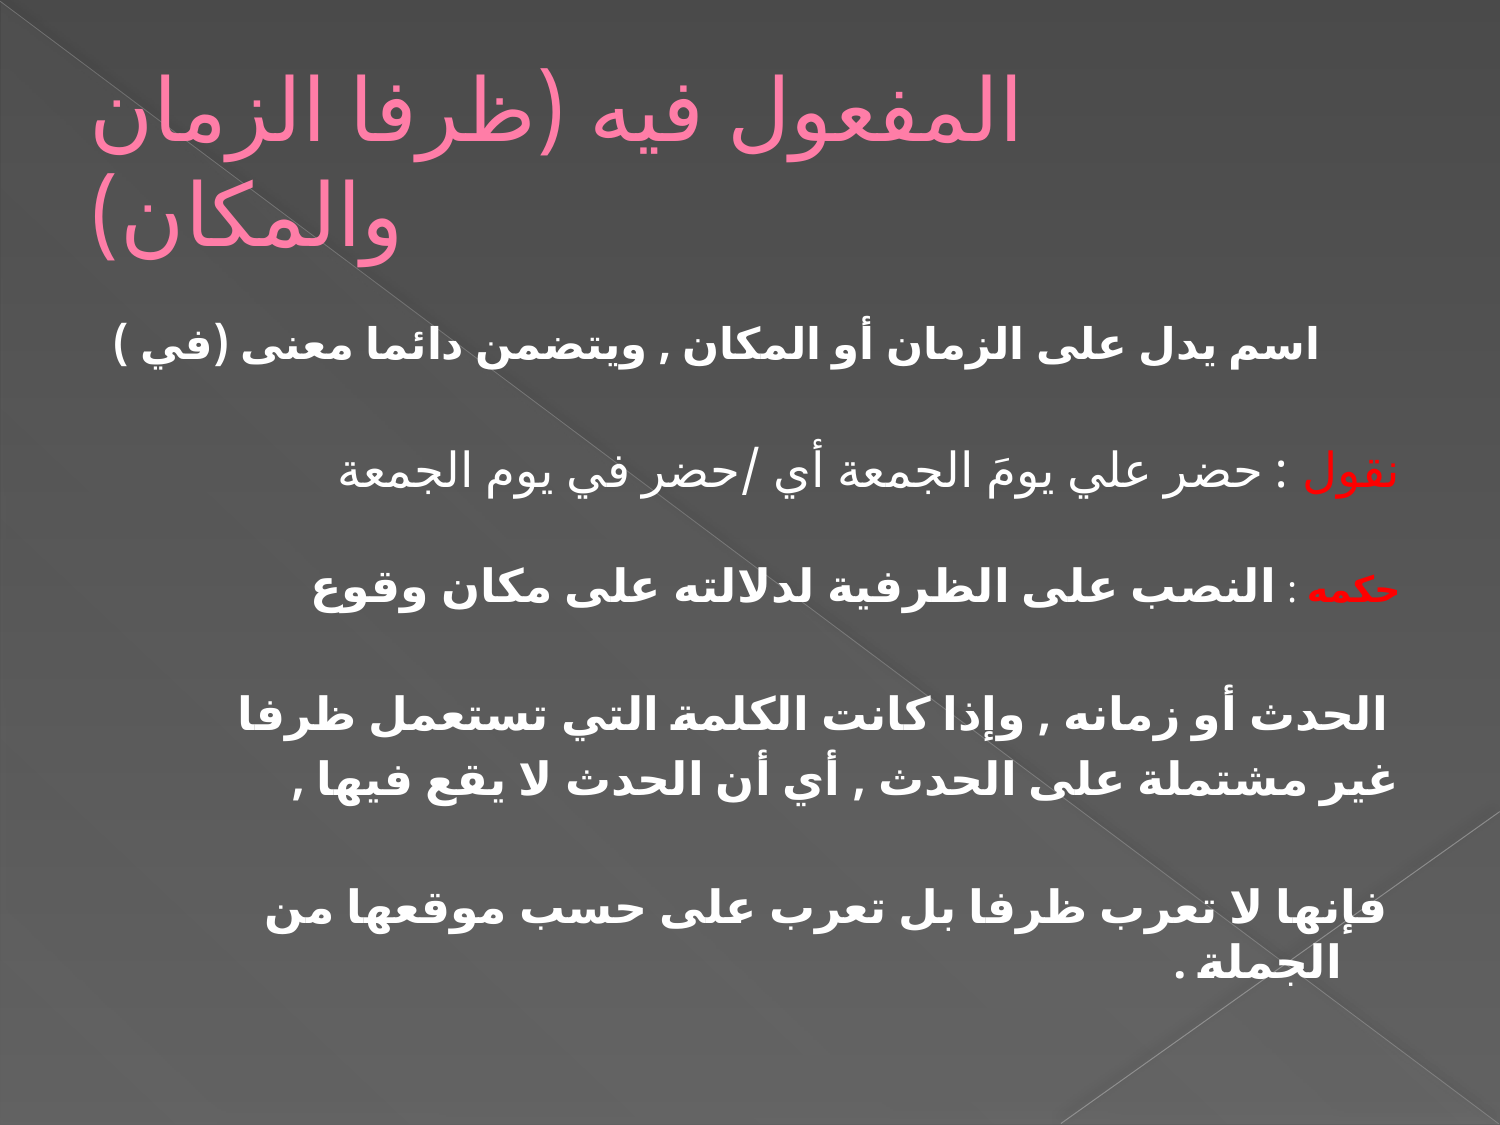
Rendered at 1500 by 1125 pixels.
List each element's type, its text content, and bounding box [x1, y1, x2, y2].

list اسم يدل على الزمان أو المكان , ويتضمن دائما معنى (في ) نقول : حضر علي يومَ الجمعة أي /حضر في يوم الجمعة حكمه : النصب على الظرفية لدلالته على مكان وقوع الحدث أو زمانه , وإذا كانت الكلمة التي تستعمل ظرفا غير مشتملة على الحدث , أي أن الحدث لا يقع فيها , فإنها لا تعرب ظرفا بل تعرب على حسب موقعها من الجملة . [75, 308, 1425, 1059]
title المفعول فيه (ظرفا الزمان والمكان) [75, 43, 1425, 274]
